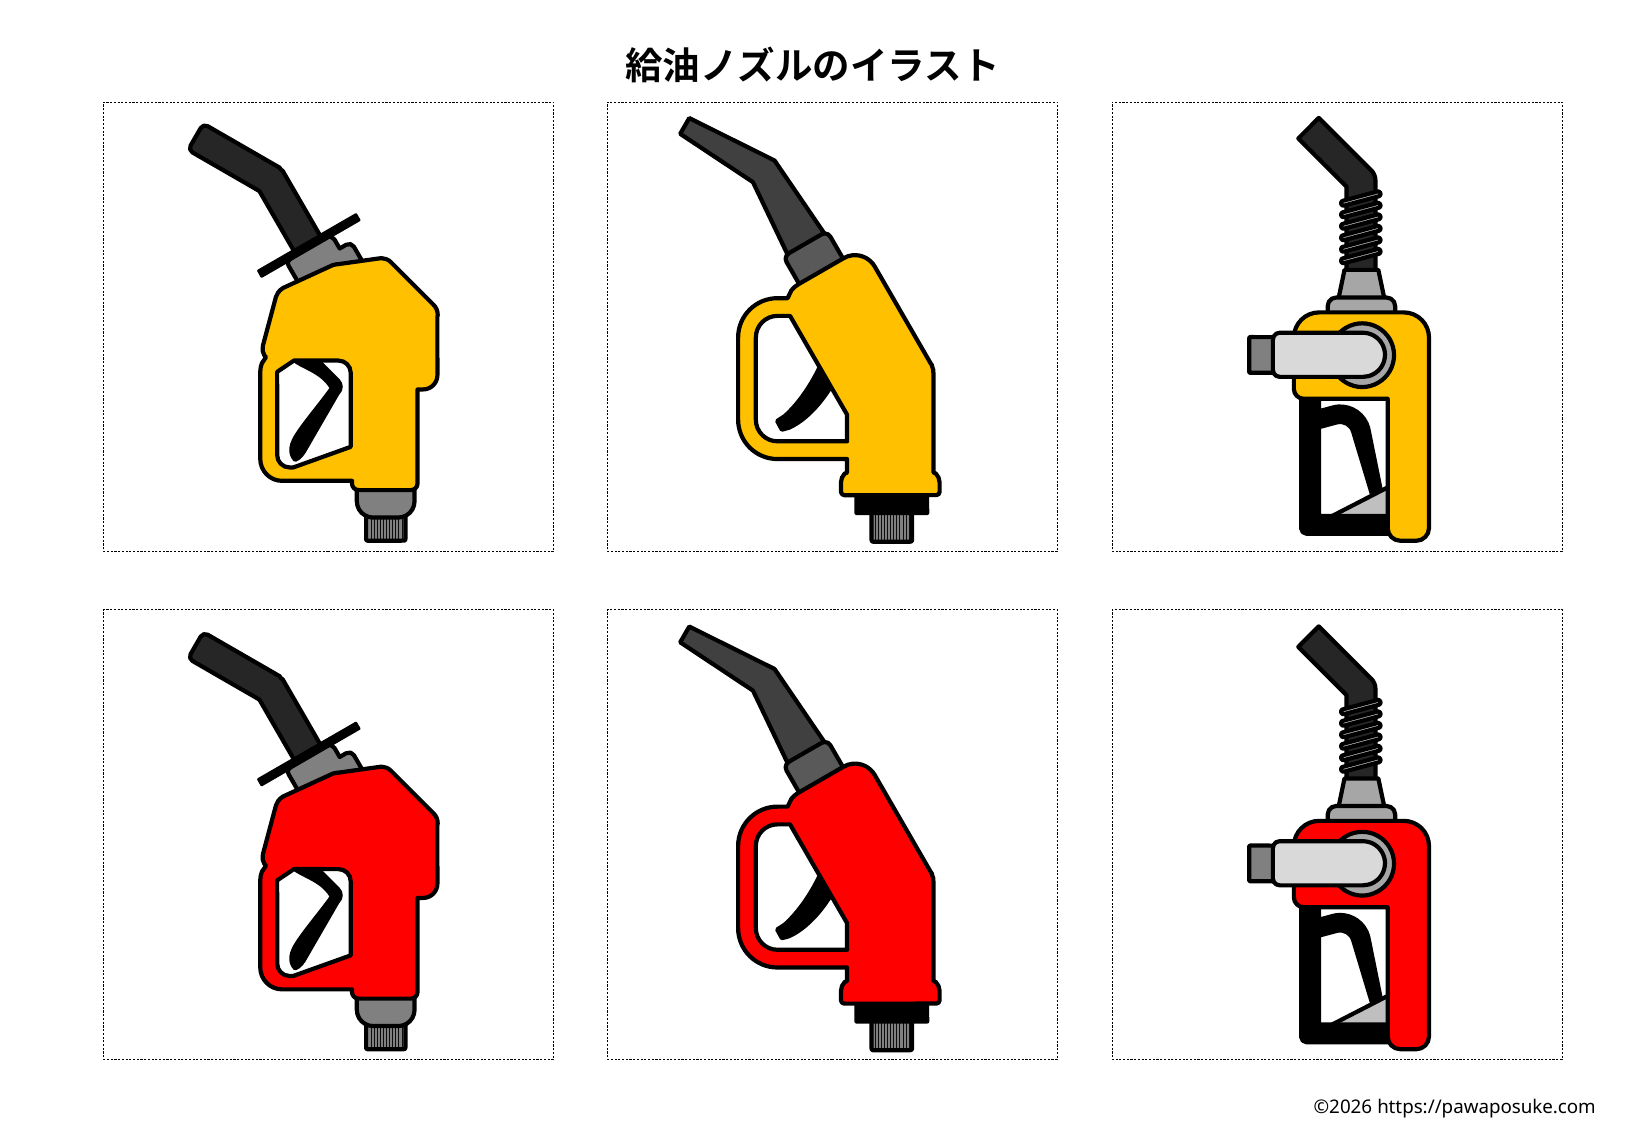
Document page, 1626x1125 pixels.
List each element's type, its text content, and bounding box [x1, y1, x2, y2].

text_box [1248, 636, 1430, 1050]
text_box 給油ノズルのイラスト [610, 34, 1015, 95]
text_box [174, 160, 447, 541]
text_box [1248, 127, 1430, 541]
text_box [713, 603, 940, 1051]
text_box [713, 94, 940, 542]
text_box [174, 669, 447, 1050]
